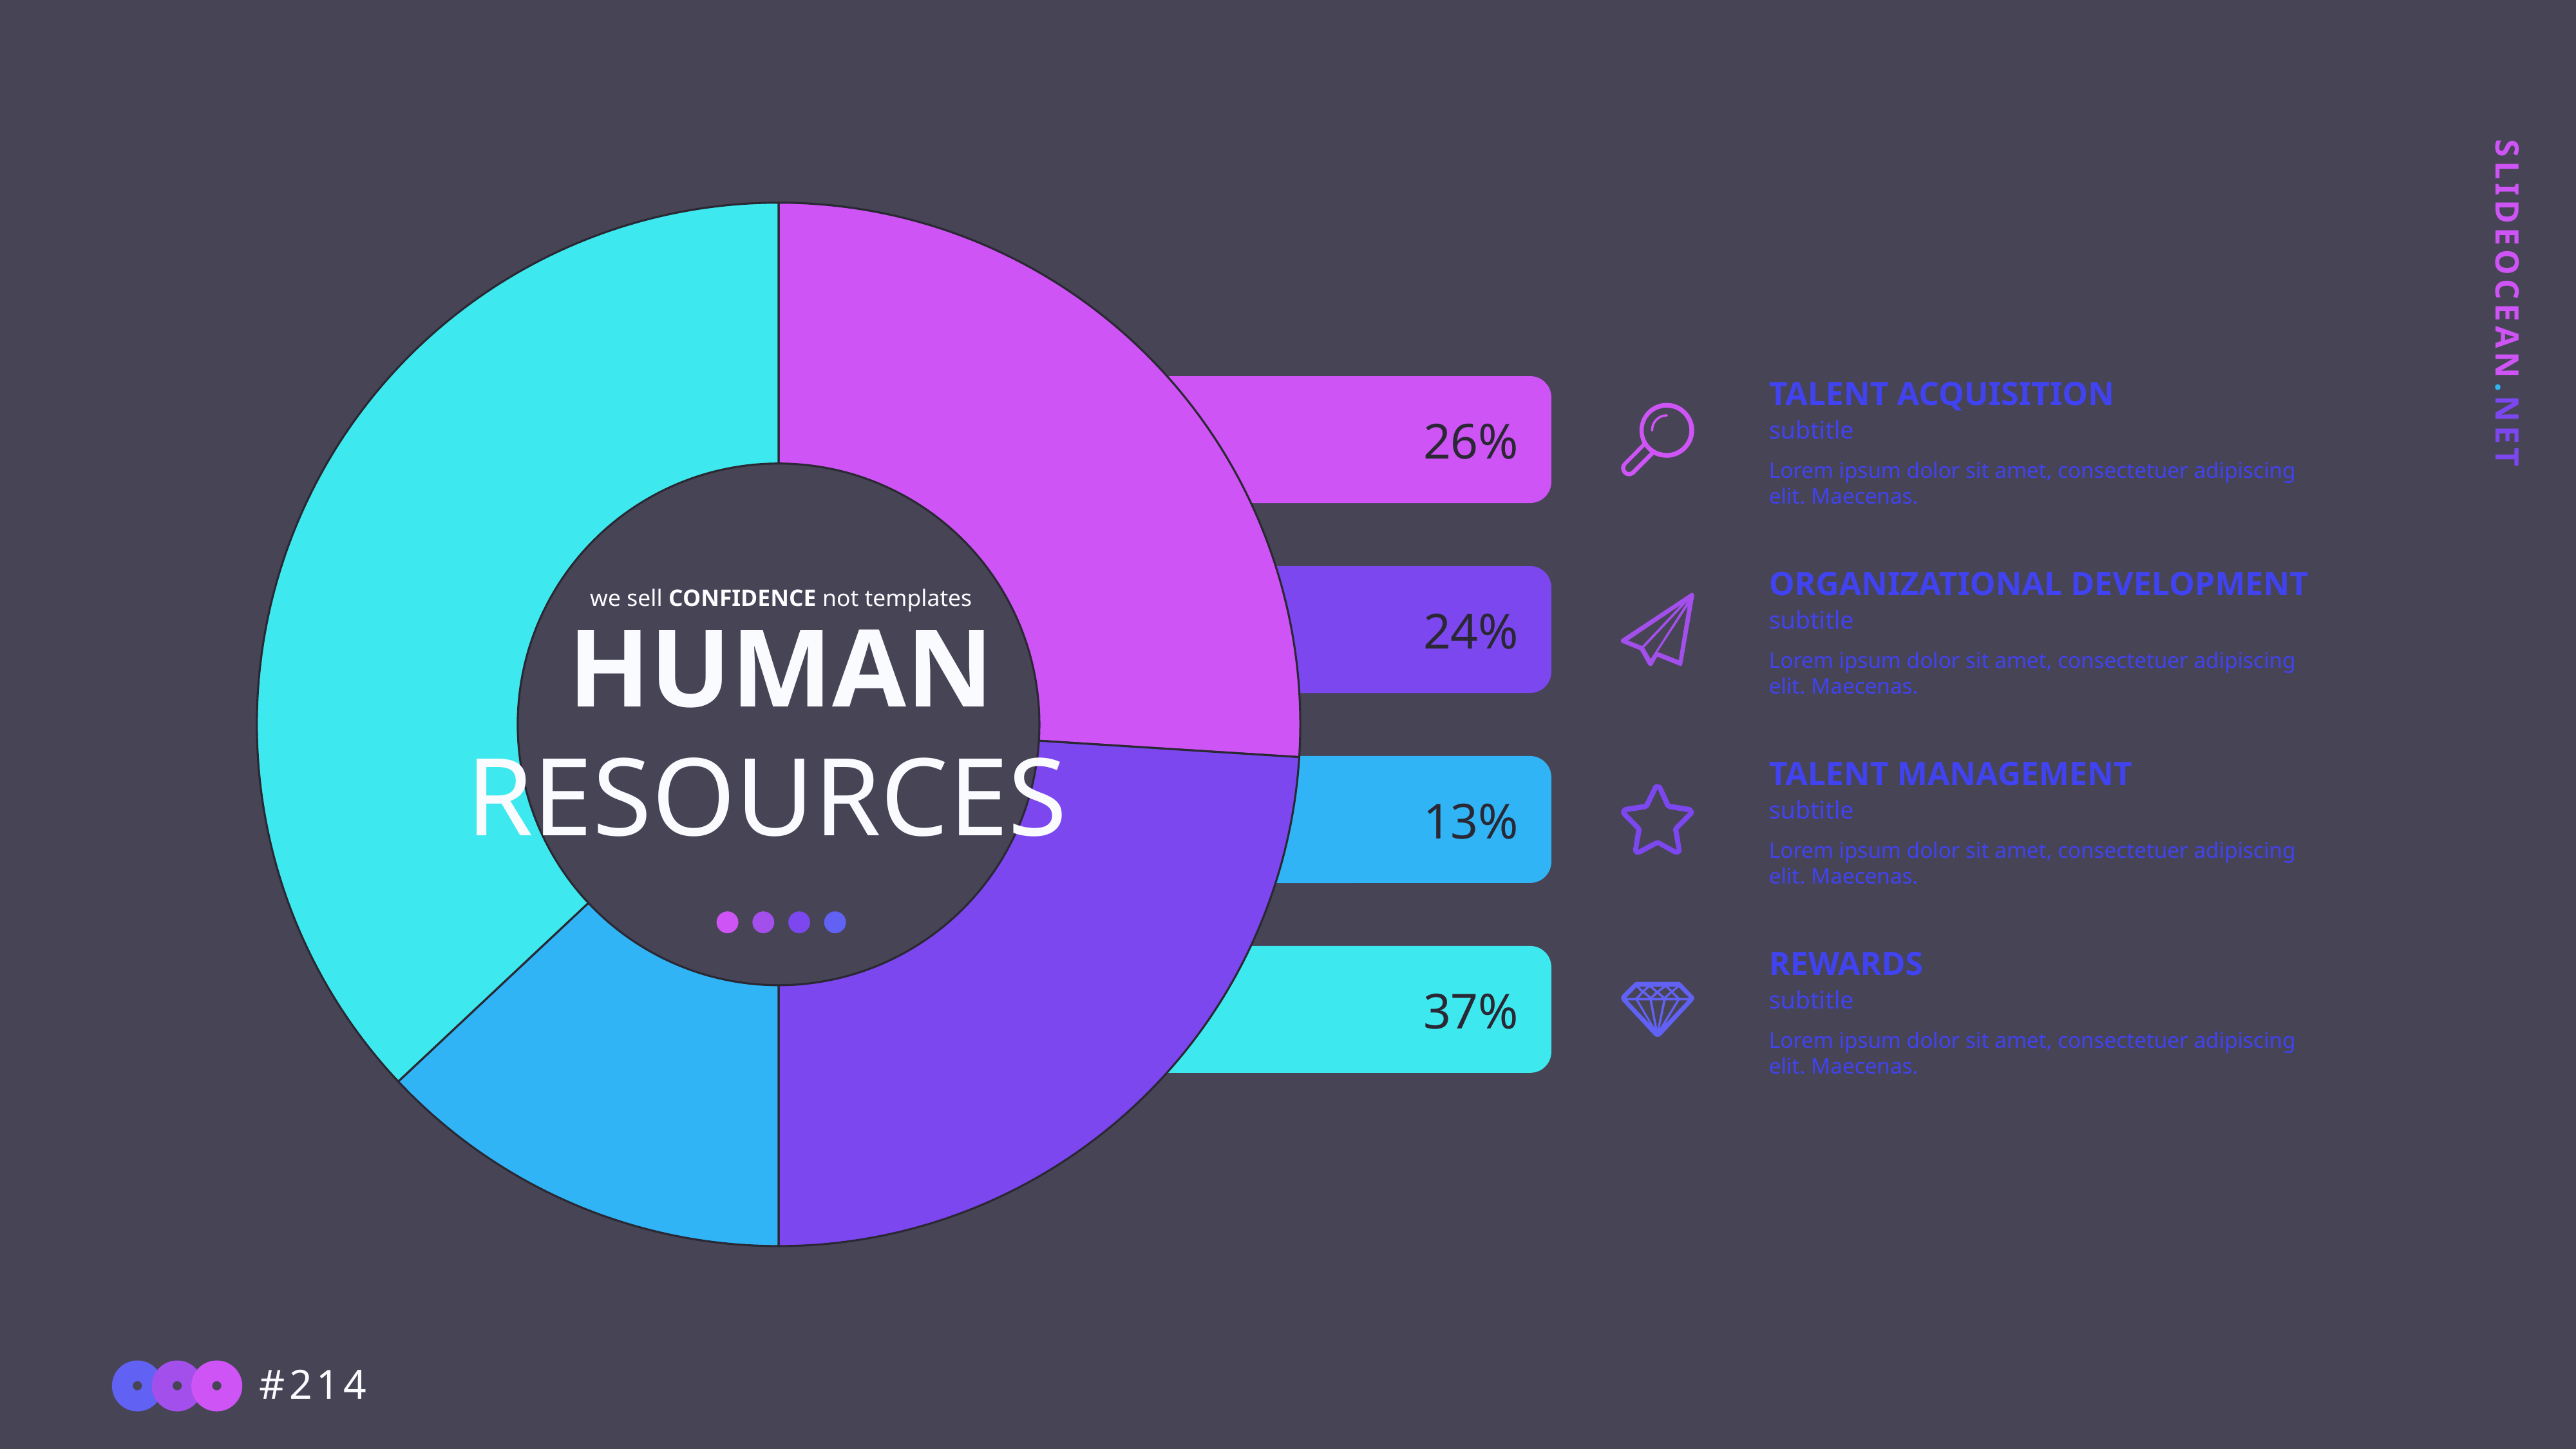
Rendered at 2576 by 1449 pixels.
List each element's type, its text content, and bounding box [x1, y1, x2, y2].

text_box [1759, 938, 2333, 1079]
text_box 26% [1377, 406, 1529, 473]
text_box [1620, 402, 1695, 477]
text_box 37% [1377, 976, 1529, 1043]
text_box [1759, 558, 2333, 699]
text_box [1355, 375, 1553, 504]
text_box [1759, 370, 2333, 509]
text_box [1355, 565, 1553, 694]
text_box #214 [259, 1359, 402, 1408]
text_box 13% [1377, 786, 1529, 853]
text_box [1355, 945, 1553, 1074]
text_box [1621, 981, 1694, 1037]
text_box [1759, 748, 2333, 889]
text_box [1621, 784, 1694, 855]
text_box 24% [1377, 596, 1529, 663]
text_box [1355, 755, 1553, 884]
chart [202, 178, 1355, 1271]
text_box [1620, 592, 1694, 667]
